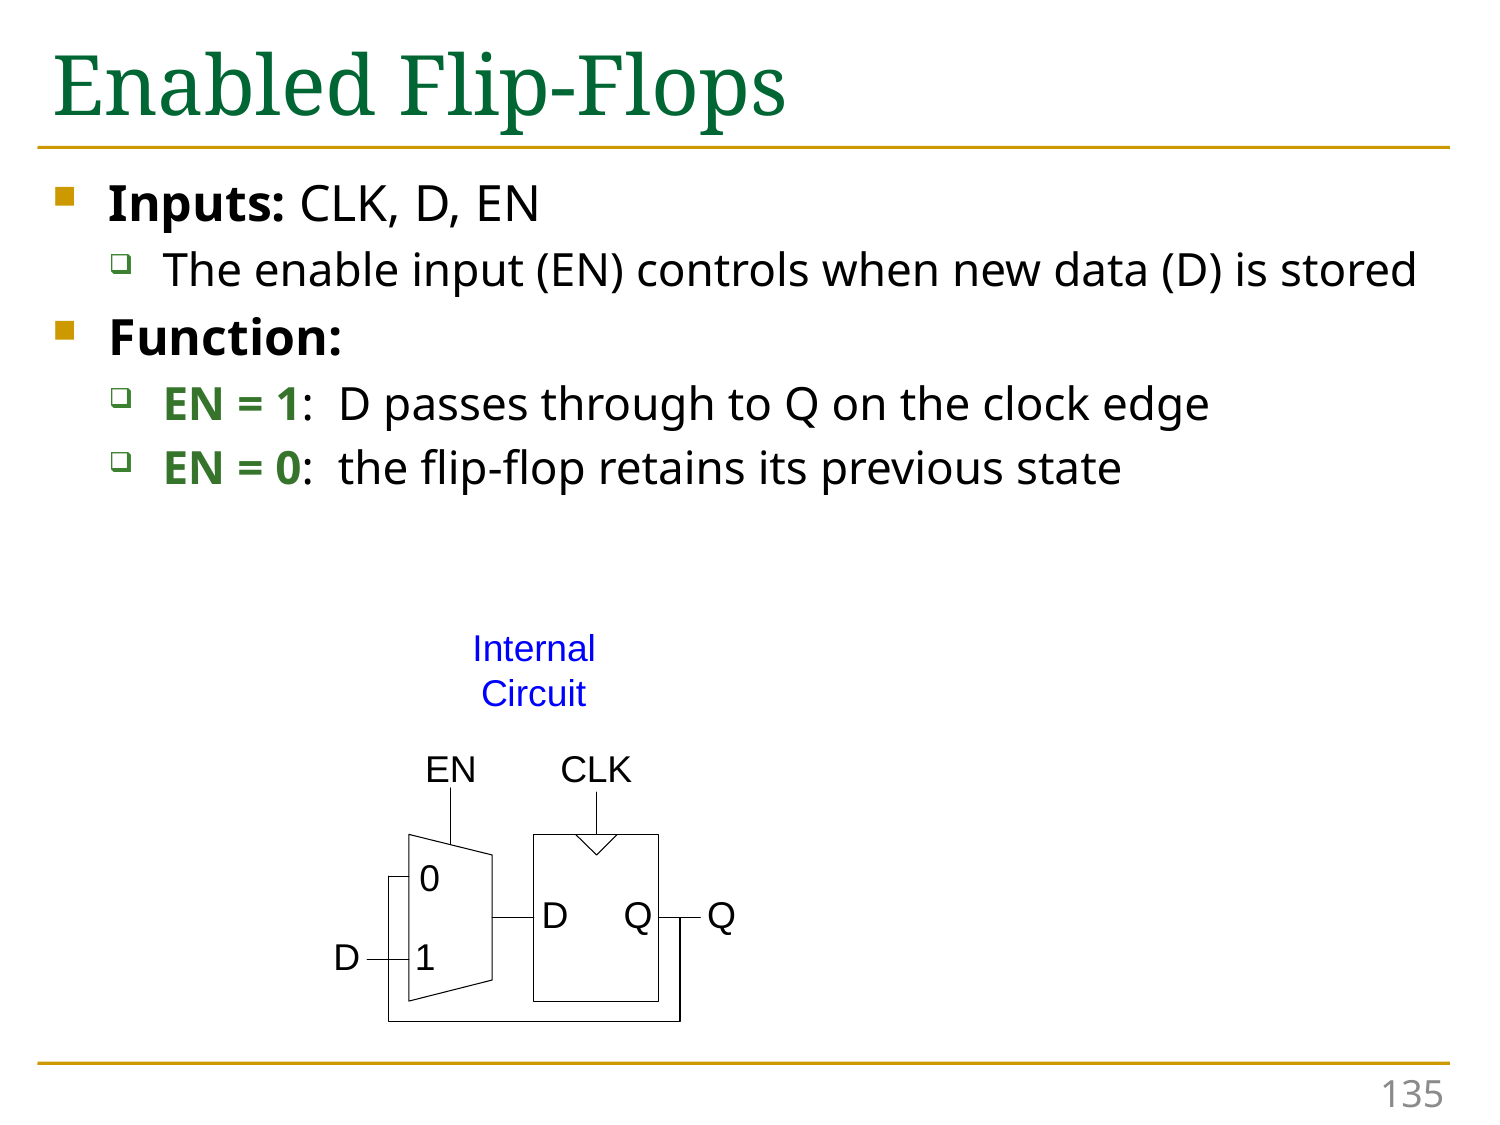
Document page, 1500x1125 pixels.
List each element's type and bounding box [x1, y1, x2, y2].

title [37, 24, 1450, 163]
list [37, 163, 1450, 1016]
slide_number [1121, 1066, 1460, 1125]
text_box [299, 599, 1076, 1037]
